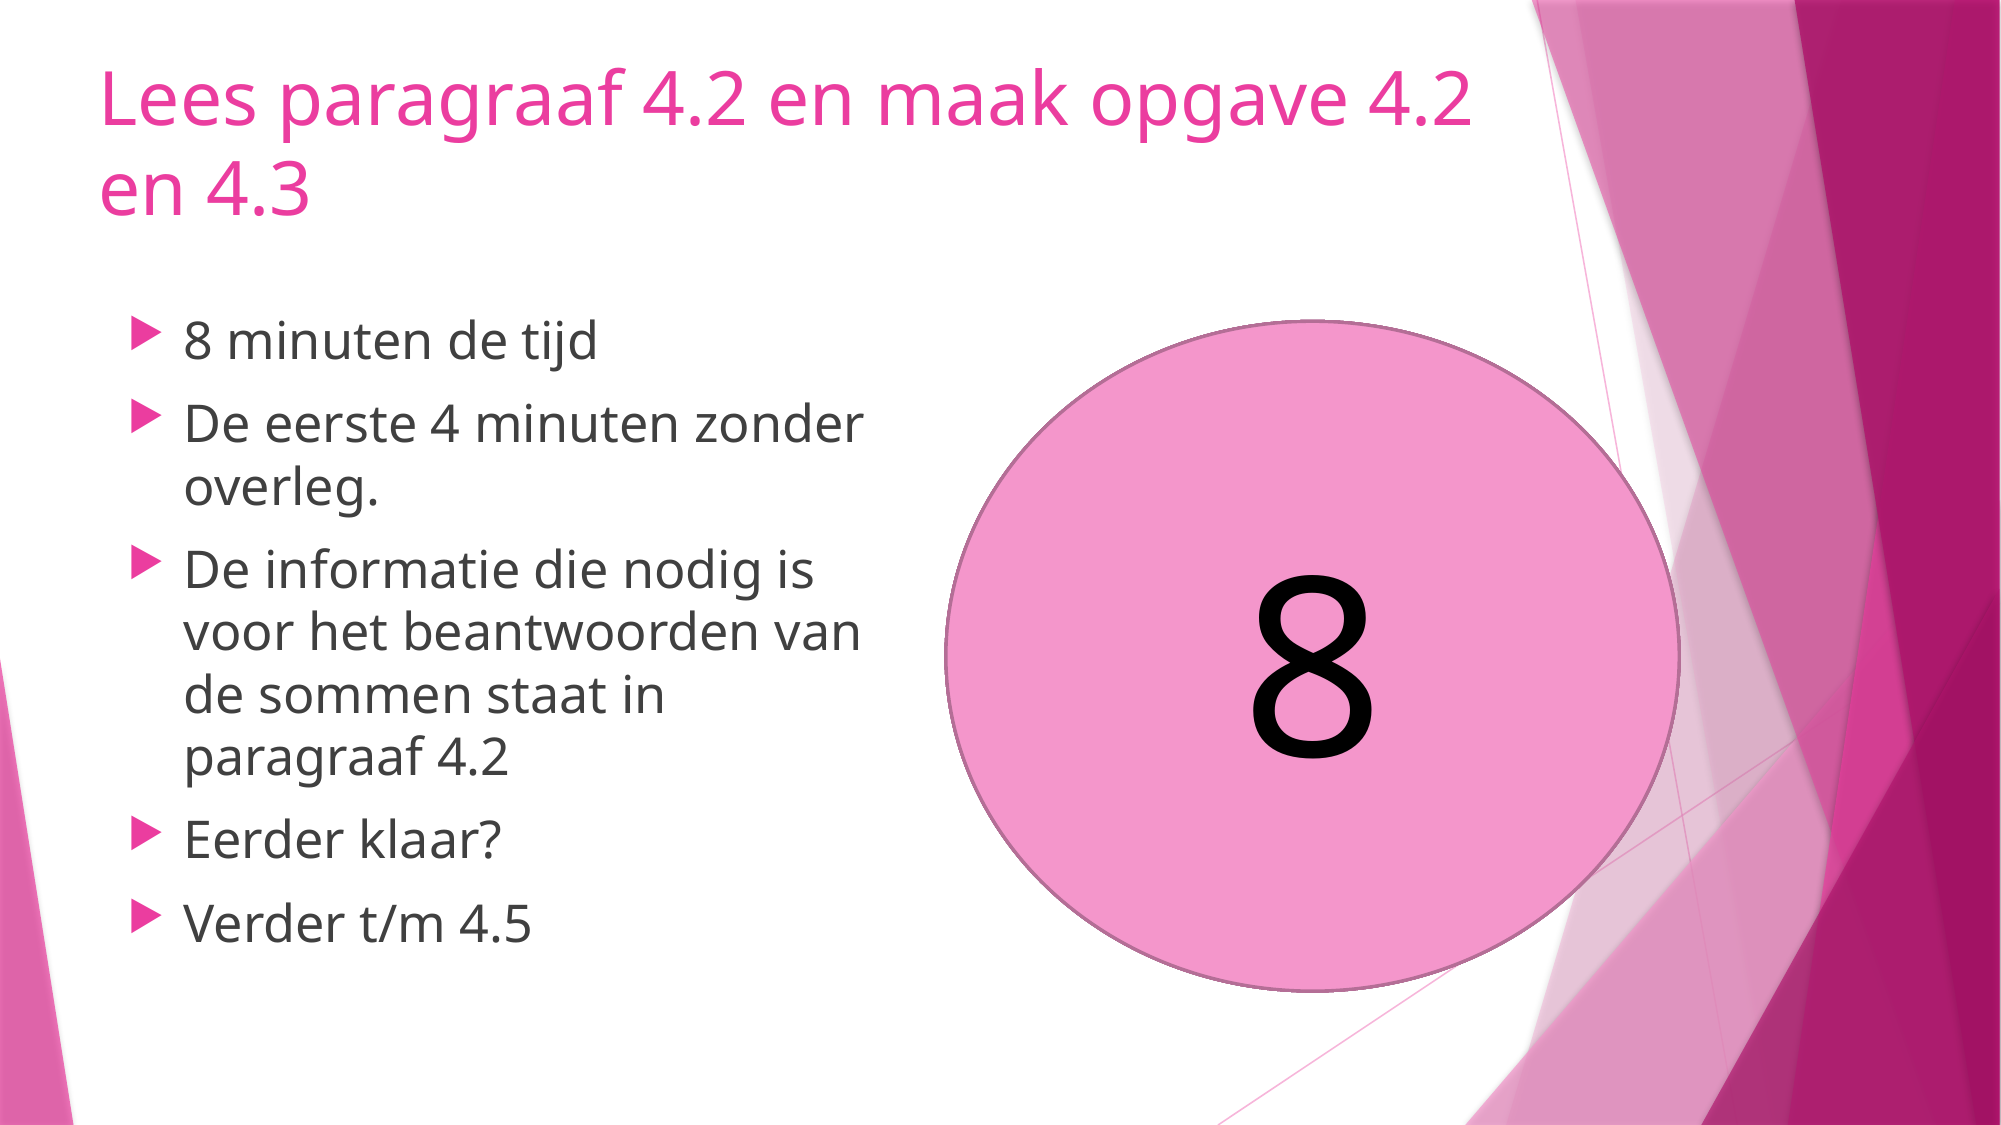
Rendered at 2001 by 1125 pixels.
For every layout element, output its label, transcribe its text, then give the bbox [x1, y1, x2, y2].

text_box 8 [944, 319, 1681, 993]
list 8 minuten de tijd De eerste 4 minuten zonder overleg. De informatie die nodig is voor het beantwoorden van de sommen staat in paragraaf 4.2 Eerder klaar? Verder t/m 4.5 [112, 299, 896, 992]
title Lees paragraaf 4.2 en maak opgave 4.2 en 4.3 [83, 42, 1494, 260]
